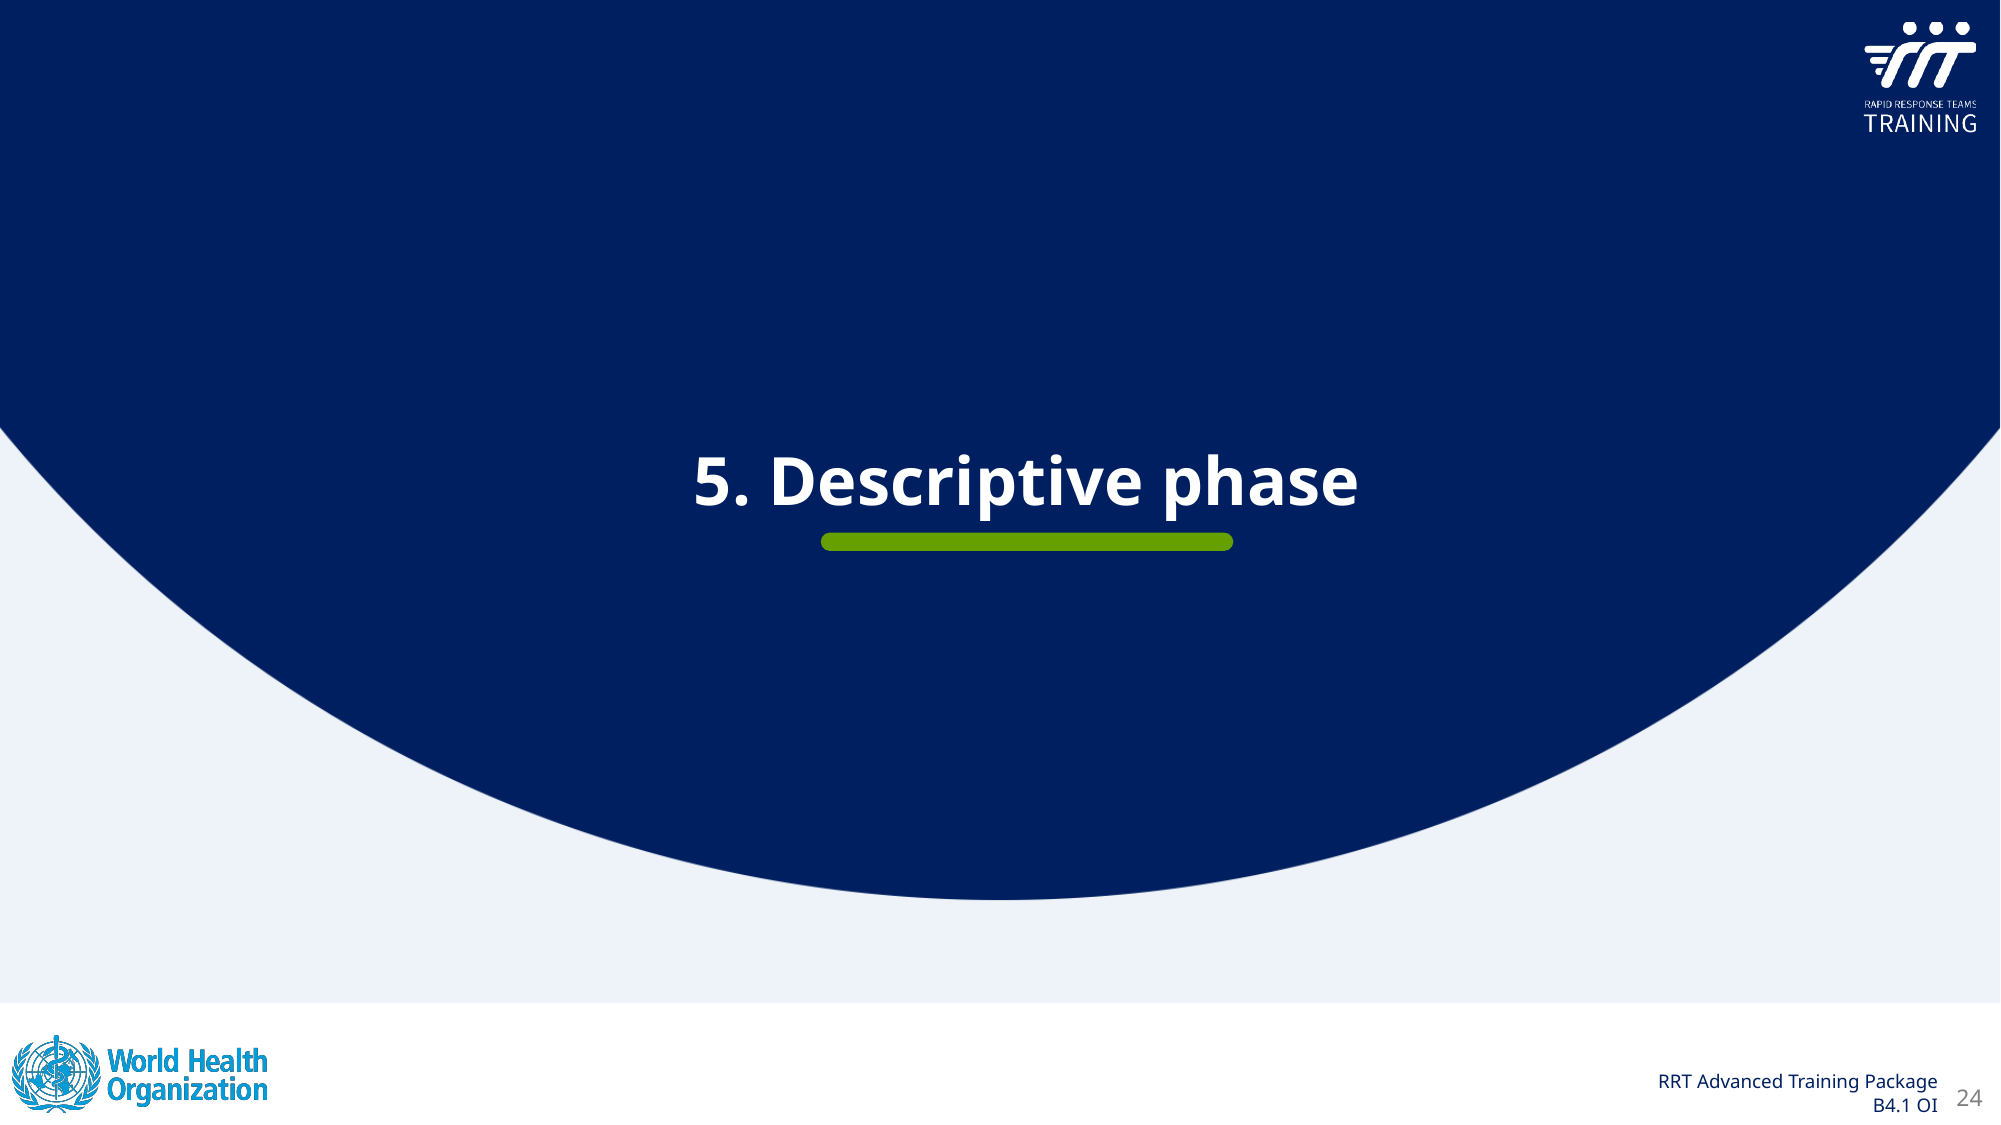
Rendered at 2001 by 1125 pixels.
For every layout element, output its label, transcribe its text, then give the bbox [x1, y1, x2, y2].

picture [30, 1083, 37, 1091]
picture [46, 1056, 54, 1062]
list 5. Descriptive phase [95, 440, 1959, 631]
picture [36, 1088, 78, 1105]
picture [24, 1054, 36, 1087]
picture [40, 1062, 47, 1070]
picture [12, 1083, 48, 1113]
picture [34, 1054, 43, 1078]
picture [0, 0, 2001, 1003]
picture [59, 1035, 267, 1113]
picture [12, 1035, 54, 1068]
picture [71, 1053, 90, 1091]
picture [22, 1062, 26, 1077]
picture [50, 1108, 62, 1113]
